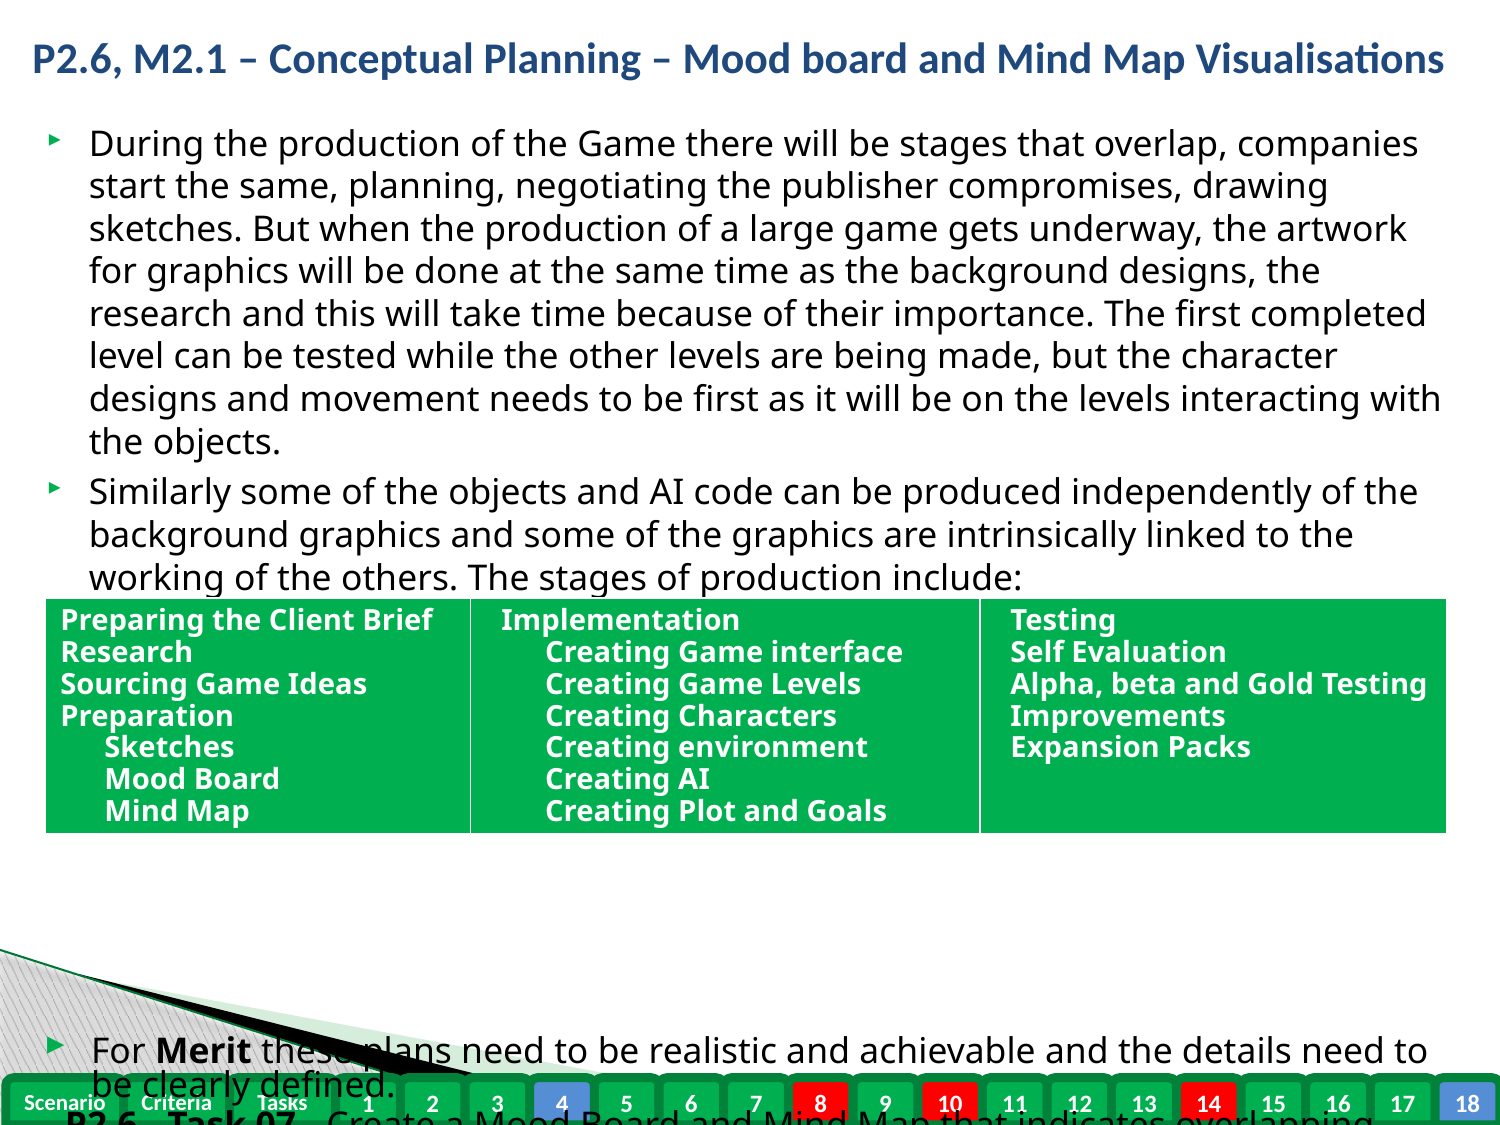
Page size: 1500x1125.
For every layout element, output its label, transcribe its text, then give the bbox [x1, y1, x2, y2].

table_header Preparing the Client Brief Research Sourcing Game Ideas Preparation Sketches Mood Board Mind Map [46, 599, 470, 833]
table_header Testing Self Evaluation Alpha, beta and Gold Testing Improvements Expansion Packs [981, 599, 1446, 833]
text_box P2.6, M2.1 – Conceptual Planning – Mood board and Mind Map Visualisations [17, 19, 1489, 94]
list During the production of the Game there will be stages that overlap, companies start the same, planning, negotiating the publisher compromises, drawing sketches. But when the production of a large game gets underway, the artwork for graphics will be done at the same time as the background designs, the research and this will take time because of their importance. The first completed level can be tested while the other levels are being made, but the character designs and movement needs to be first as it will be on the levels interacting with the objects. Similarly some of the objects and AI code can be produced independently of the background graphics and some of the graphics are intrinsically linked to the working of the others. The stages of production include: For Merit these plans need to be realistic and achievable and the details need to be clearly defined. P2.6 - Task 07 - Create a Mood Board and Mind Map that indicates overlapping tasks for your game covering all the necessary production tasks. M2.1 – Task 08 - Generate a detailed plan for a game concept [29, 113, 1459, 1047]
table_header Implementation Creating Game interface Creating Game Levels Creating Characters Creating environment Creating AI Creating Plot and Goals [471, 599, 979, 833]
